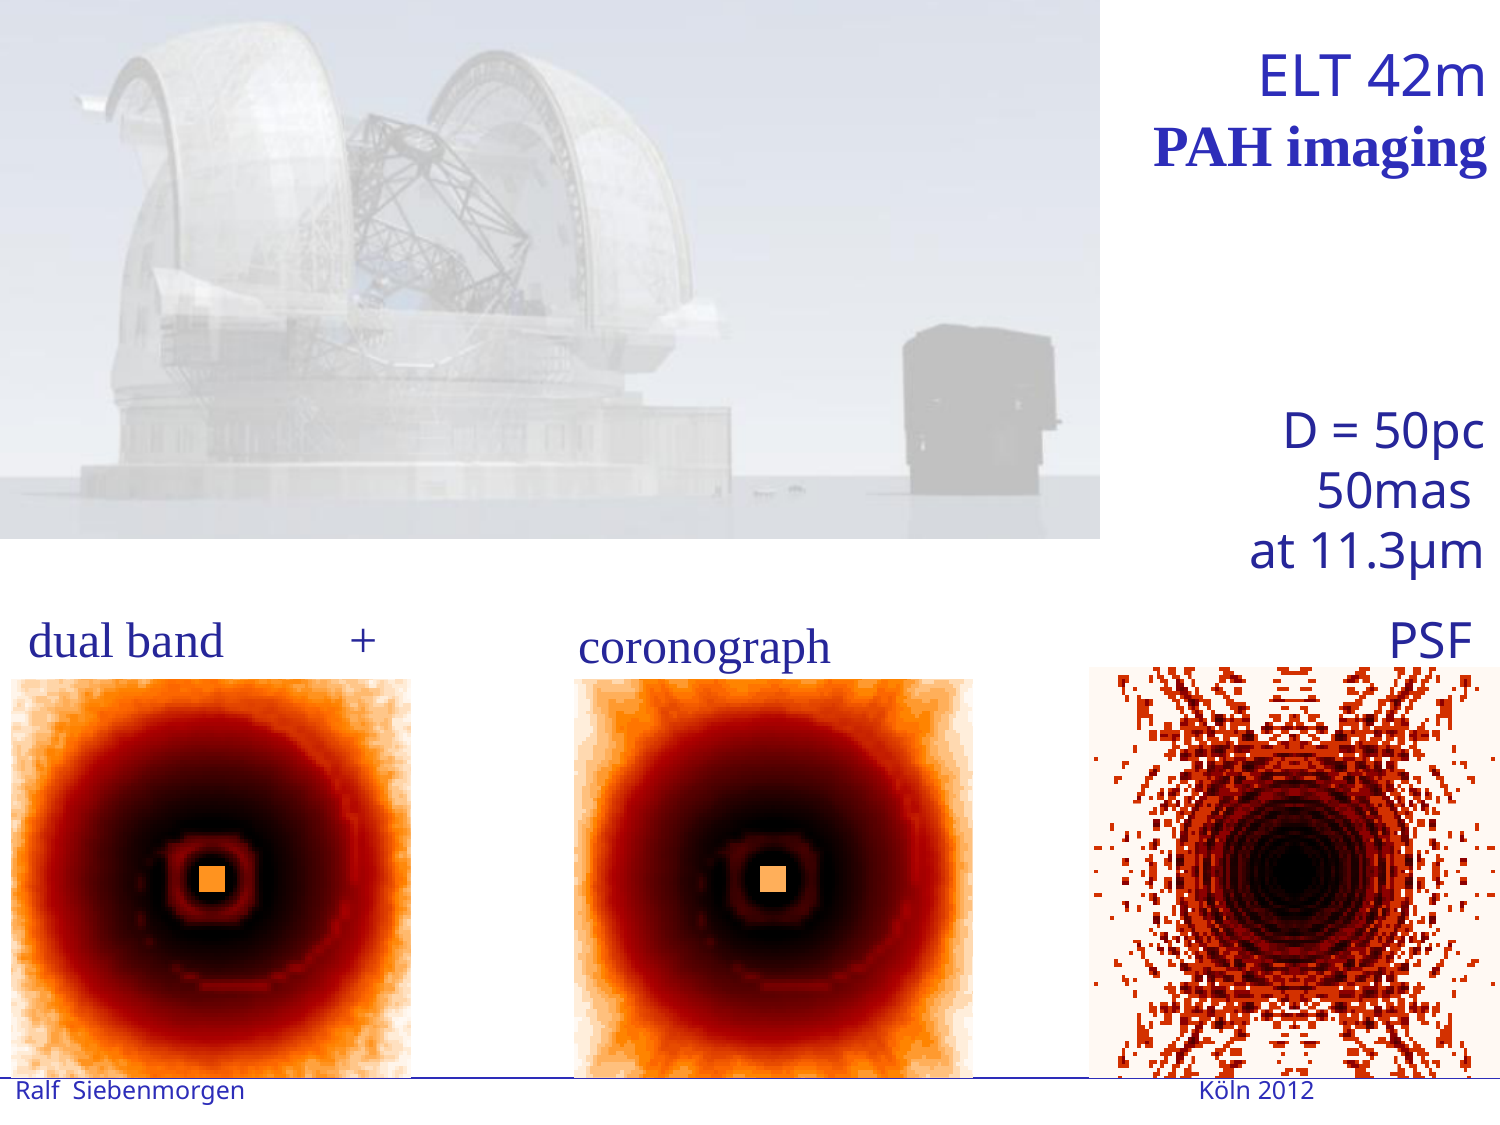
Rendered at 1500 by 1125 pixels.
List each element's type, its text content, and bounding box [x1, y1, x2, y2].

text_box dual band + [13, 580, 405, 676]
text_box ELT 42m PAH imaging [1101, 0, 1489, 223]
picture [1089, 667, 1500, 1079]
text_box coronograph [563, 585, 847, 682]
picture [0, 0, 1100, 540]
picture [573, 679, 974, 1079]
picture [11, 679, 412, 1079]
text_box D = 50pc 50mas at 11.3μm PSF [1066, 361, 1500, 677]
